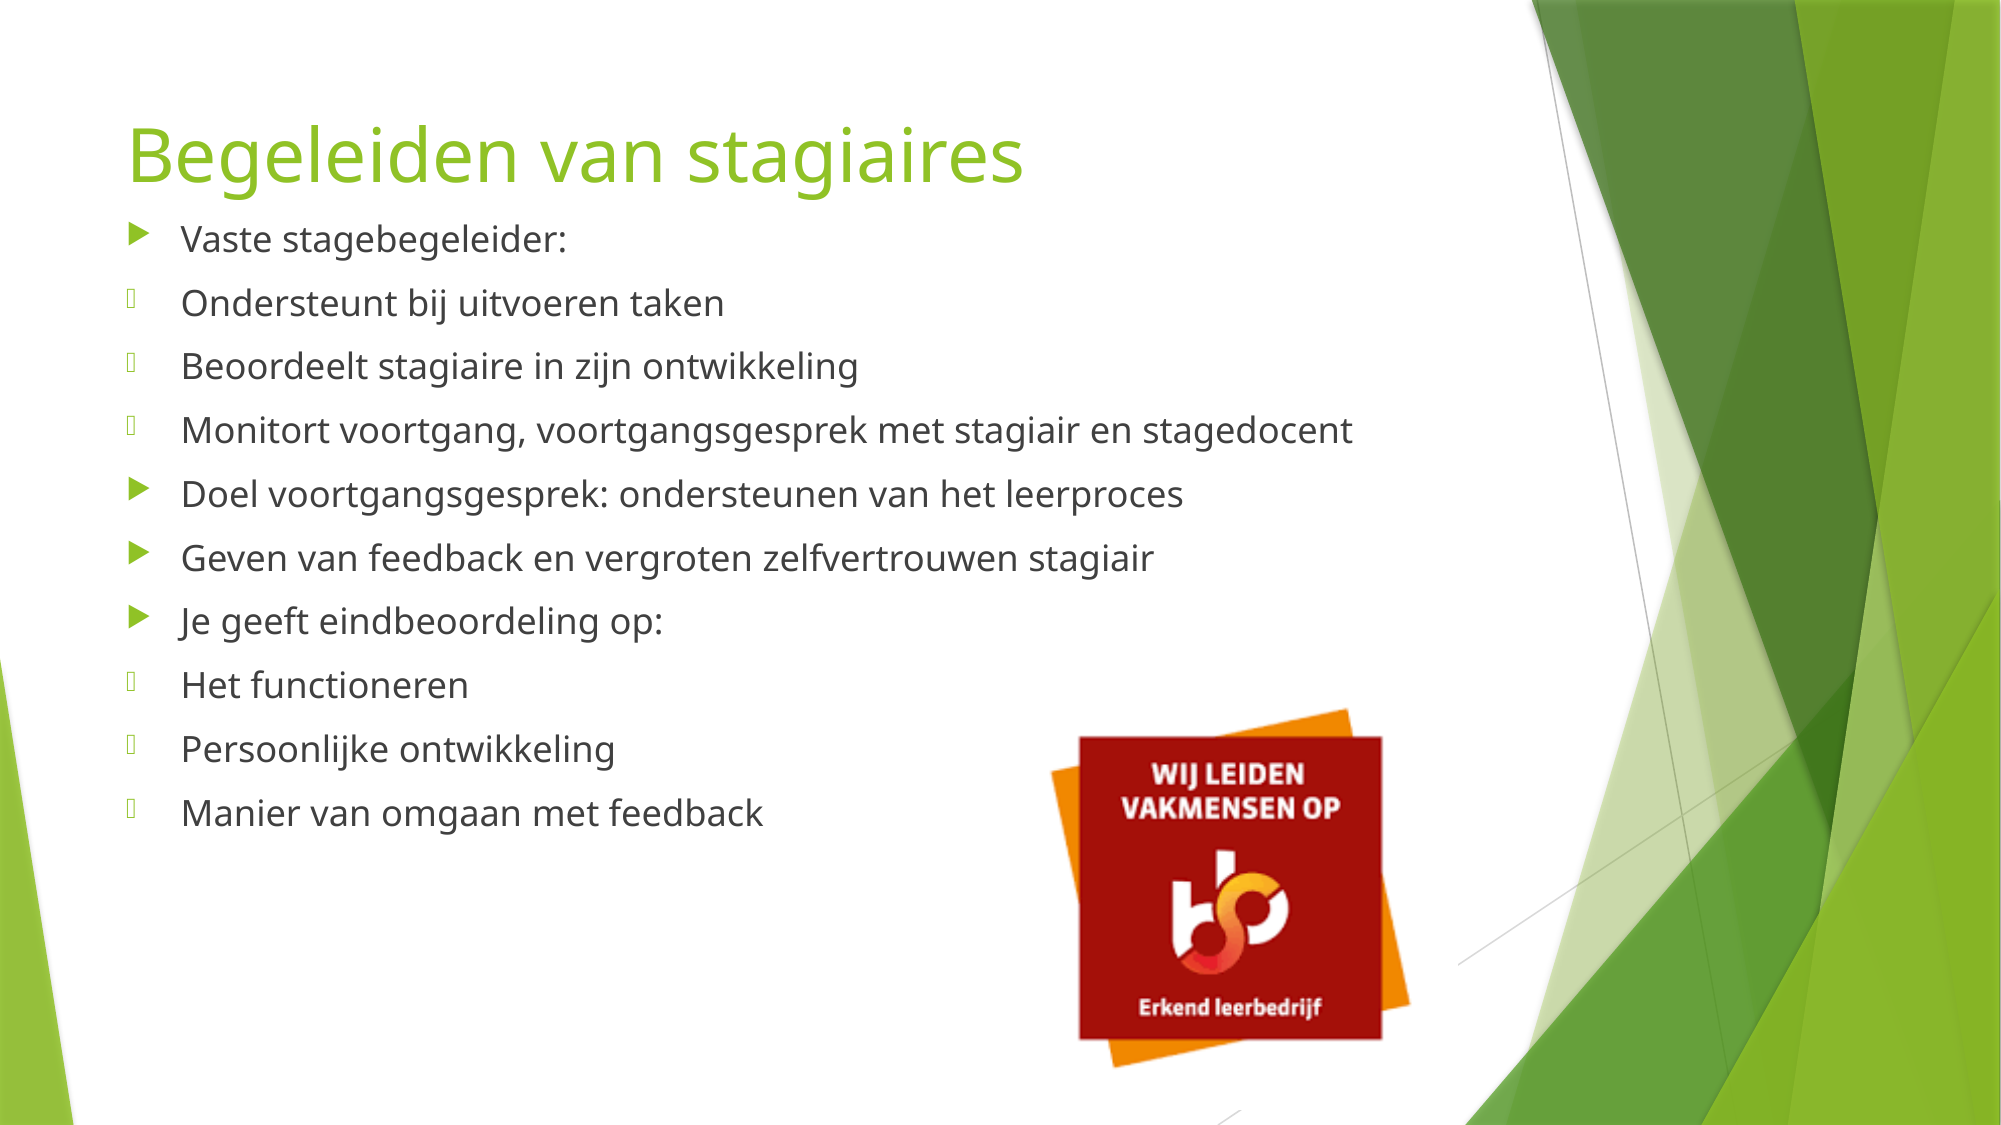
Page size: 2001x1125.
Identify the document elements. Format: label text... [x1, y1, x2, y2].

title Begeleiden van stagiaires [111, 99, 1522, 208]
picture [1004, 656, 1458, 1110]
list Vaste stagebegeleider: Ondersteunt bij uitvoeren taken Beoordeelt stagiaire in zijn ontwikkeling Monitort voortgang, voortgangsgesprek met stagiair en stagedocent Doel voortgangsgesprek: ondersteunen van het leerproces Geven van feedback en vergroten zelfvertrouwen stagiair Je geeft eindbeoordeling op: Het functioneren Persoonlijke ontwikkeling Manier van omgaan met feedback [111, 208, 1522, 845]
